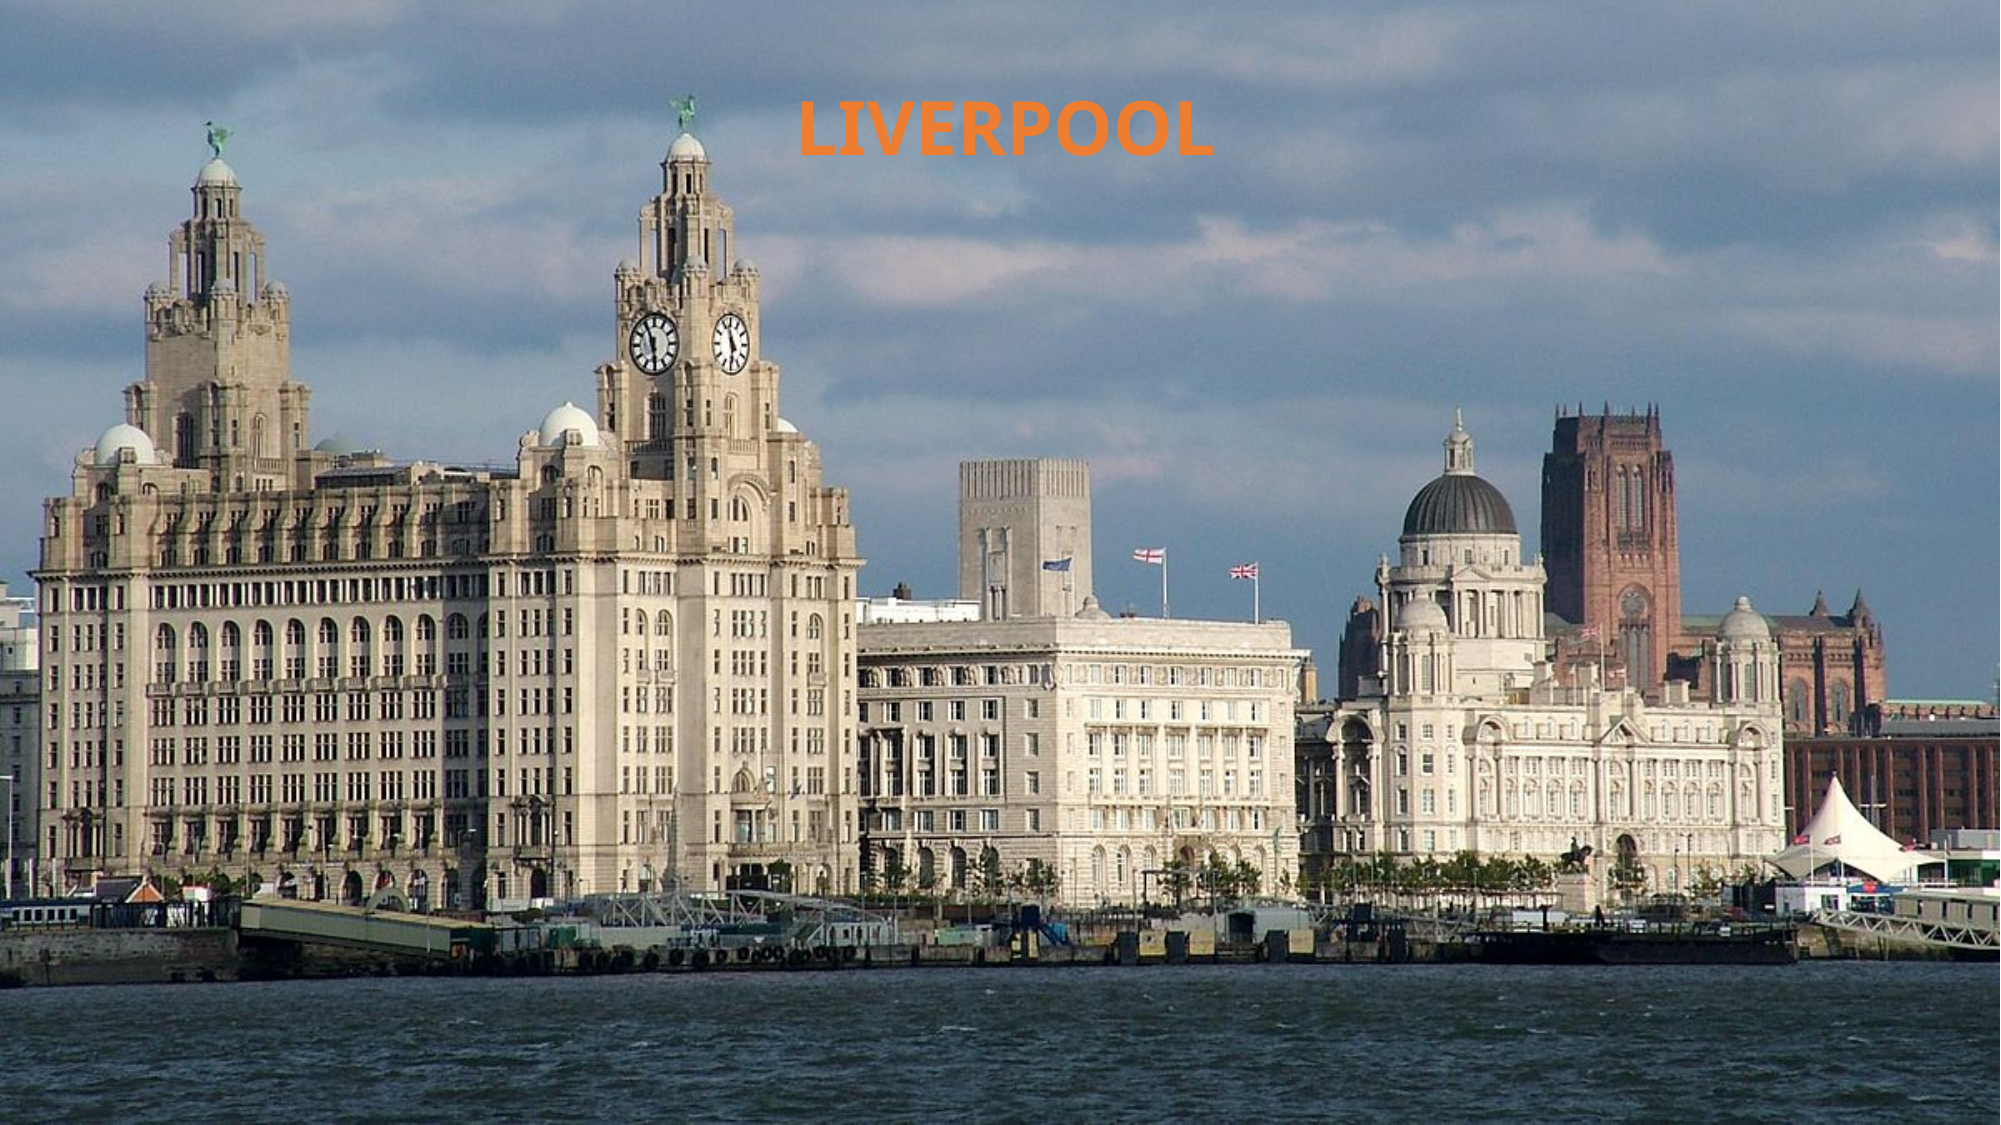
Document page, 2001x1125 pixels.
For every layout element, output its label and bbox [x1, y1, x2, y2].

list [0, 0, 2000, 1125]
